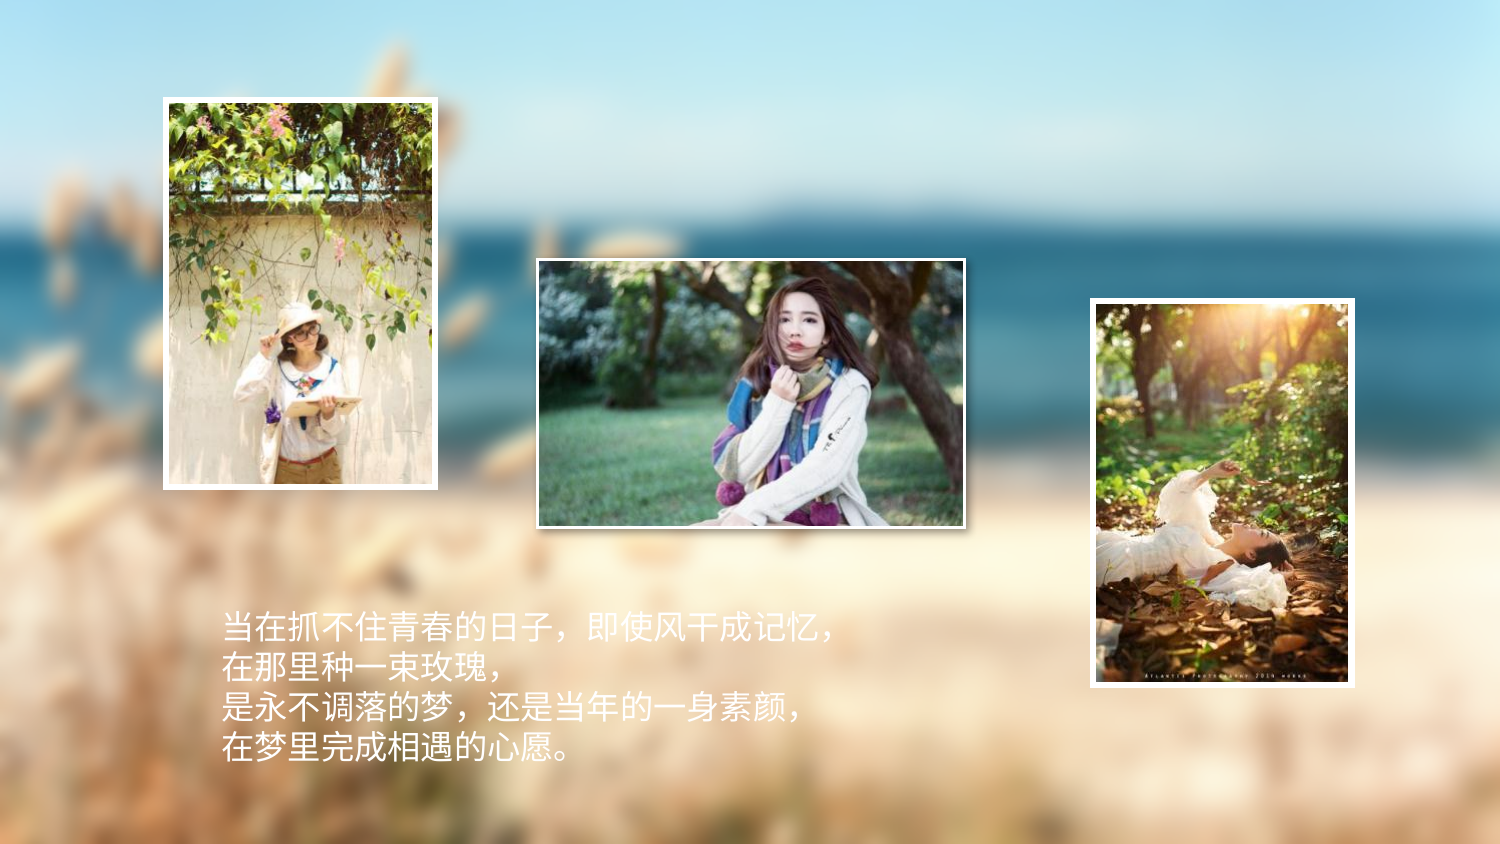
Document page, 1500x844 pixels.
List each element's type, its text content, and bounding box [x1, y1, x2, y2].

picture [0, 0, 1500, 844]
text_box 当在抓不住青春的日子，即使风干成记忆，在那里种一束玫瑰， 是永不调落的梦，还是当年的一身素颜，在梦里完成相遇的心愿。 [206, 598, 848, 774]
